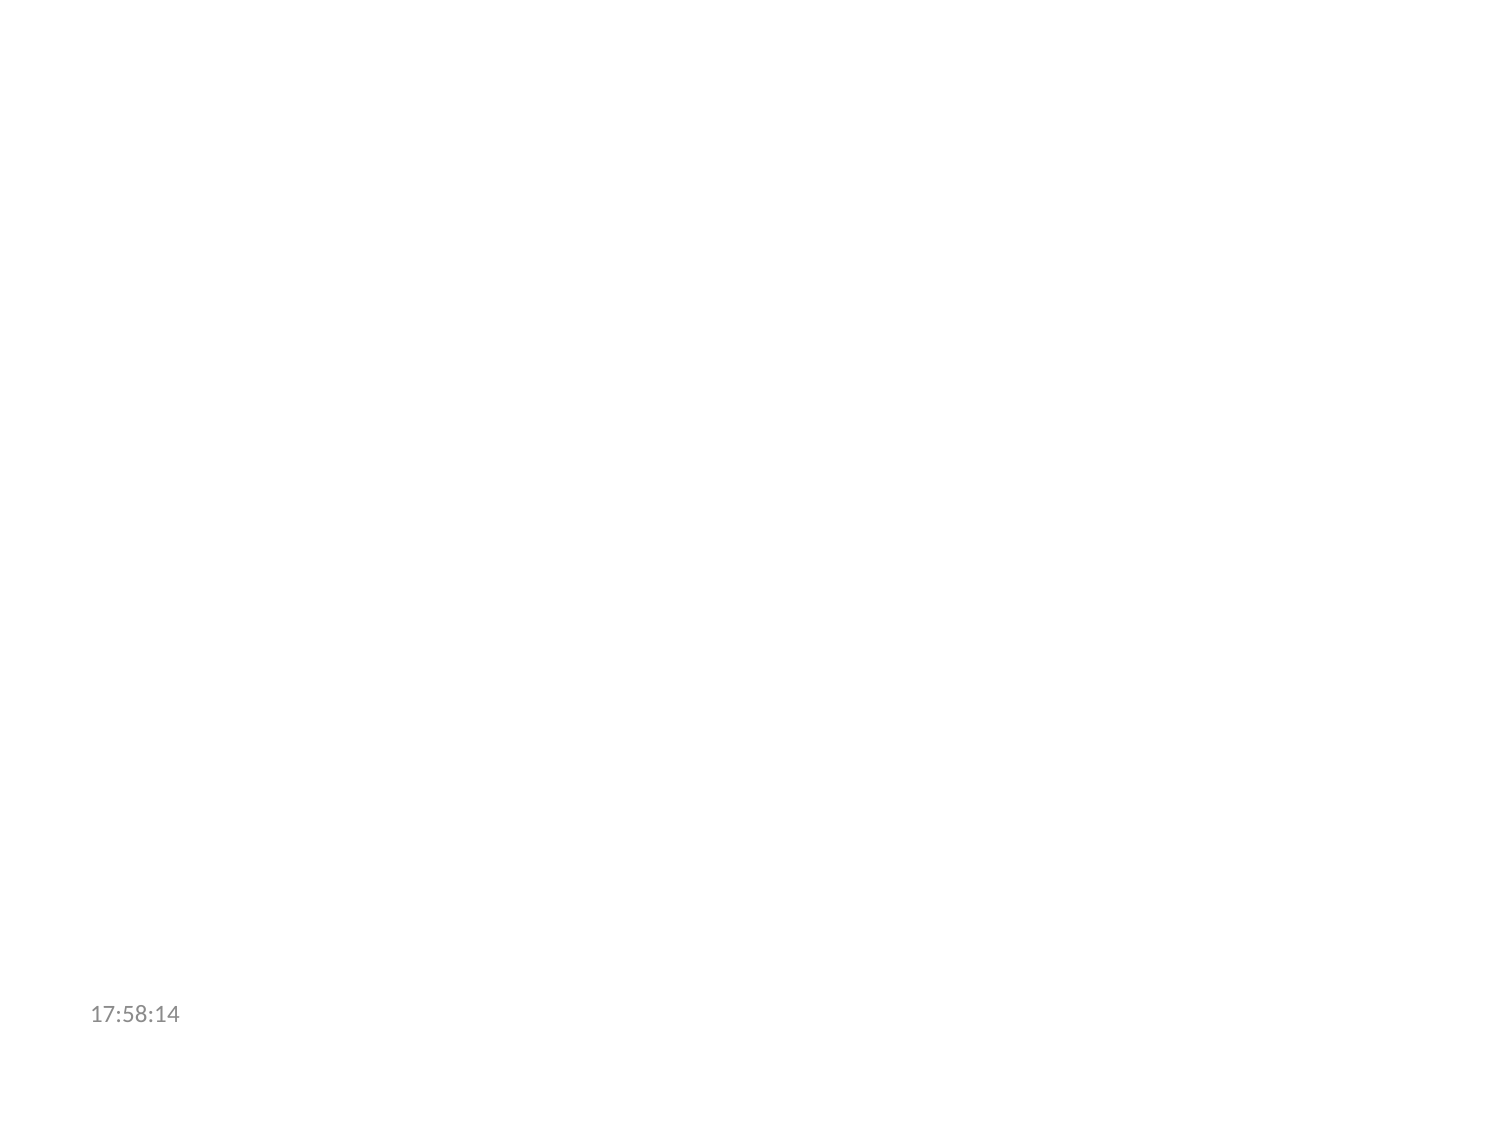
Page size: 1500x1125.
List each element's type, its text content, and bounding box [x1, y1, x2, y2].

text_box 15:35:09 [75, 982, 425, 1043]
